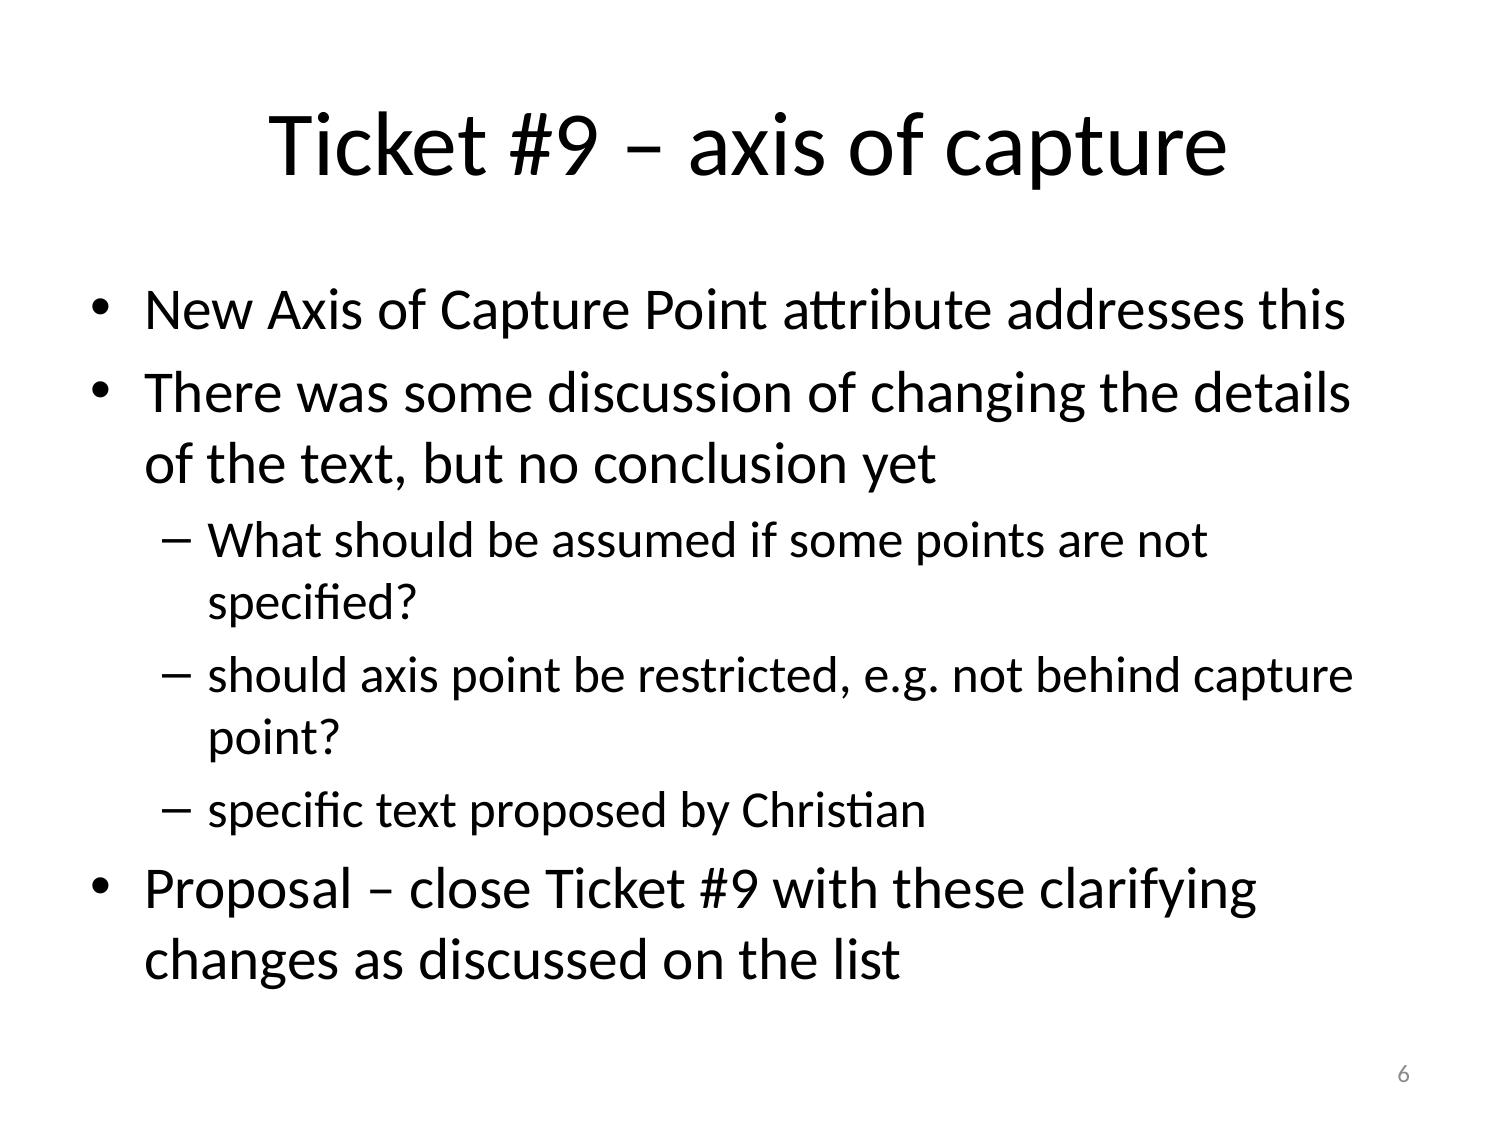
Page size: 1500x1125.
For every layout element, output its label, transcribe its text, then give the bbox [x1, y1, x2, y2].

list New Axis of Capture Point attribute addresses this There was some discussion of changing the details of the text, but no conclusion yet What should be assumed if some points are not specified? should axis point be restricted, e.g. not behind capture point? specific text proposed by Christian Proposal – close Ticket #9 with these clarifying changes as discussed on the list [75, 262, 1425, 1005]
title Ticket #9 – axis of capture [75, 45, 1425, 233]
slide_number 6 [1074, 1042, 1425, 1103]
